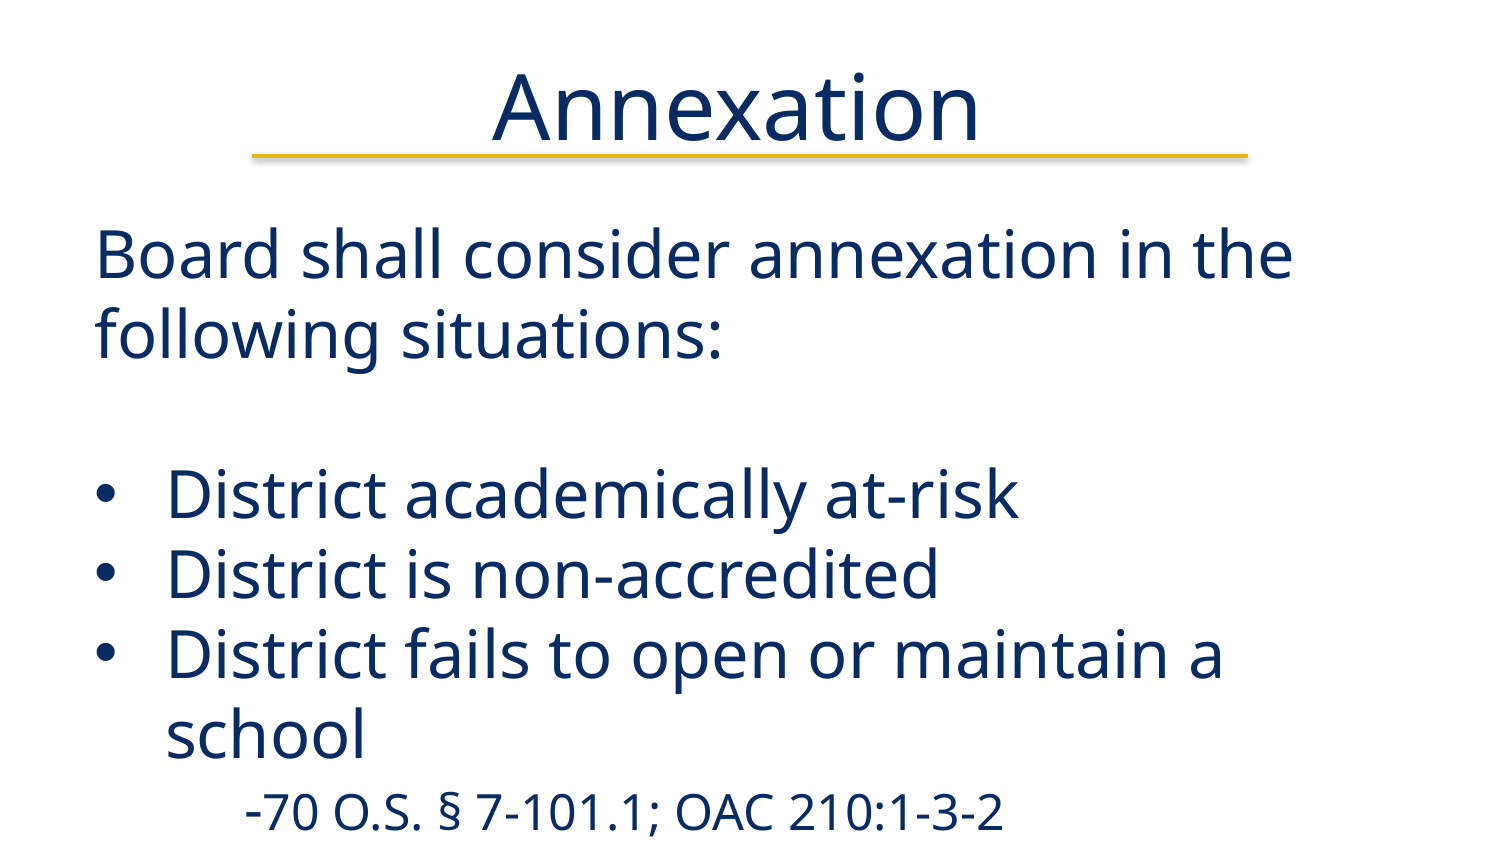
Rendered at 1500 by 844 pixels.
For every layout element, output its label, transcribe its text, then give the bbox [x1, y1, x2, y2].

list Board shall consider annexation in the following situations: District academically at-risk District is non-accredited District fails to open or maintain a school -70 O.S. § 7-101.1; OAC 210:1-3-2 [75, 196, 1425, 754]
title Annexation [75, 33, 1425, 175]
